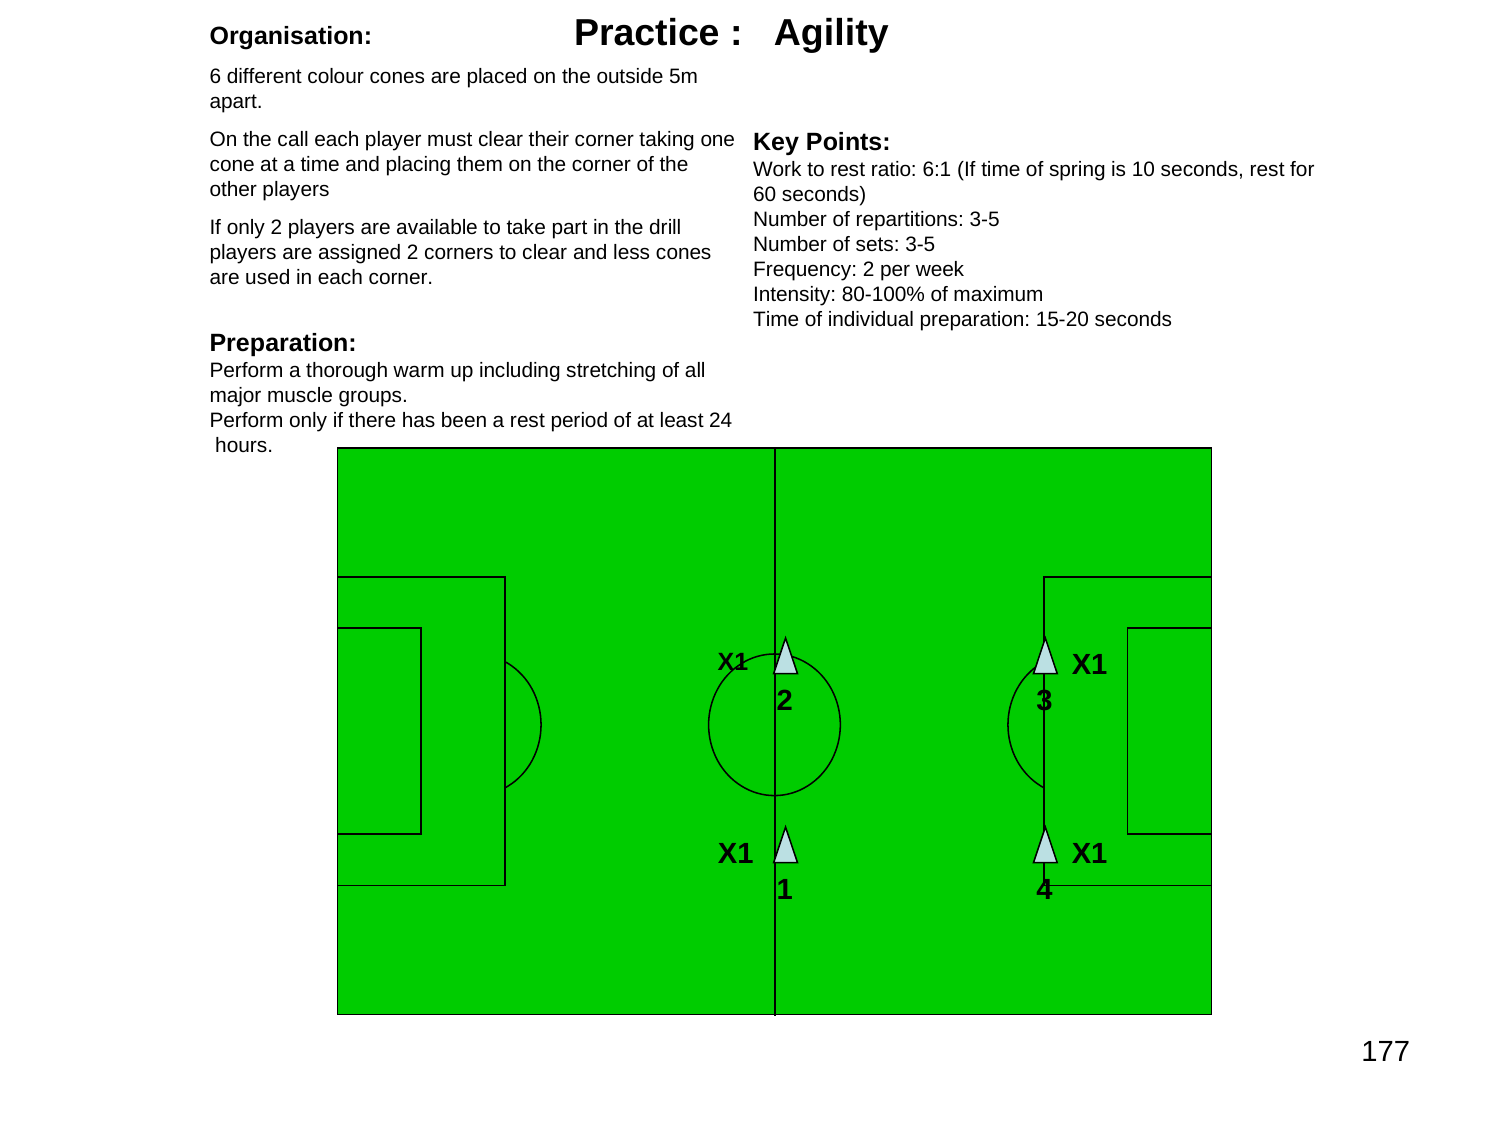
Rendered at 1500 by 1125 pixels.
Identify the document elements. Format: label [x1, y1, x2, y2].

text_box [194, 0, 1353, 1017]
text_box [1074, 1024, 1425, 1103]
